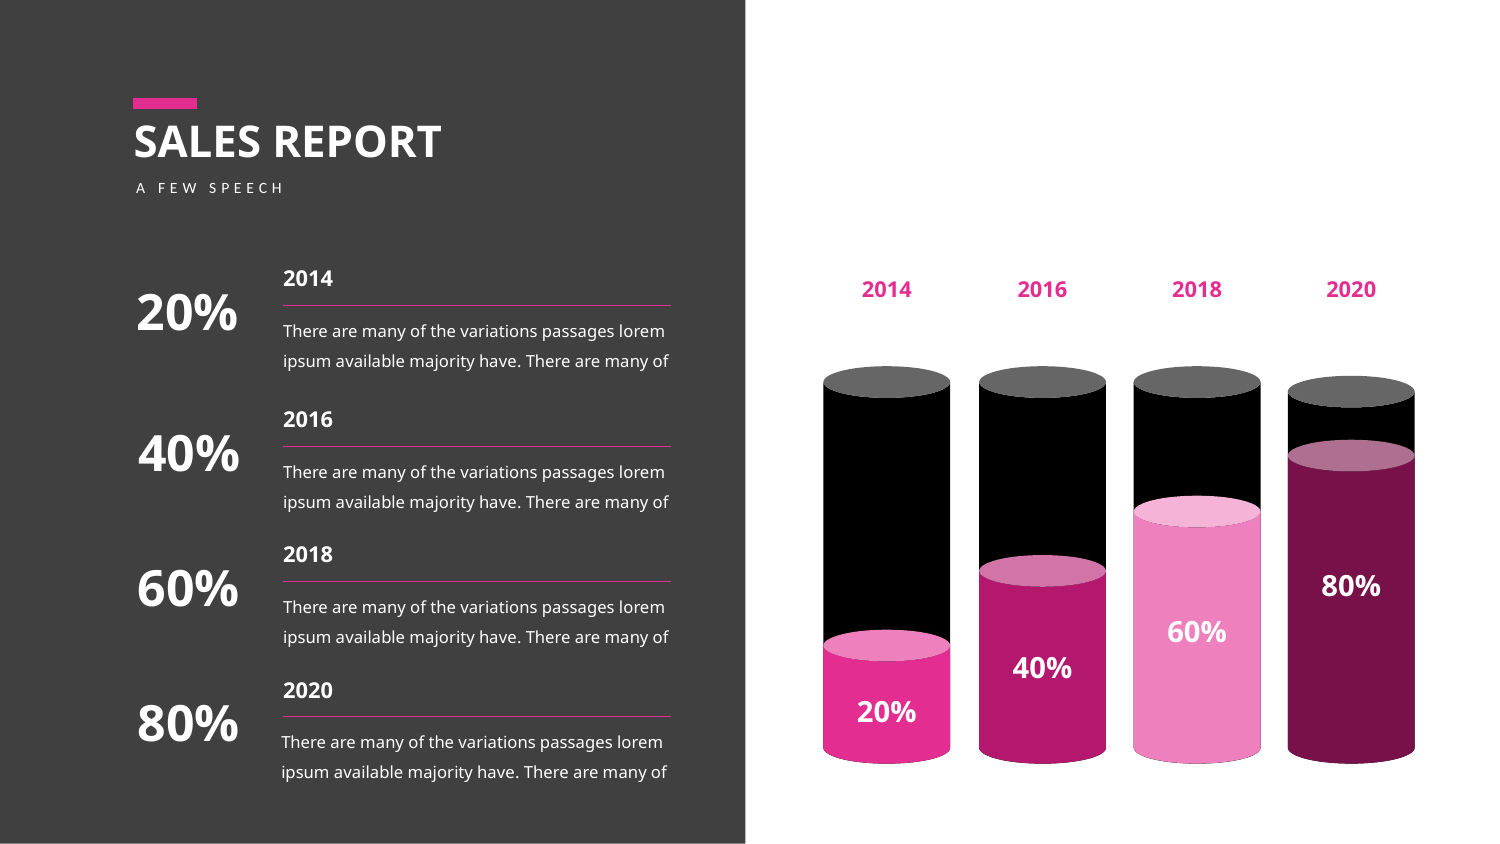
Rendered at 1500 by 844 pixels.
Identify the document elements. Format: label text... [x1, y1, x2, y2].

text_box [1286, 374, 1416, 454]
text_box 2014 [283, 265, 501, 292]
text_box A FEW SPEECH [121, 170, 390, 205]
text_box [978, 554, 1108, 765]
text_box [822, 629, 951, 765]
text_box 20% [136, 280, 239, 341]
text_box 2016 [996, 276, 1088, 303]
text_box 2016 [283, 406, 501, 433]
text_box 80% [1321, 567, 1382, 603]
text_box 40% [138, 421, 241, 482]
text_box 60% [1167, 612, 1228, 648]
text_box 2020 [283, 676, 501, 703]
text_box There are many of the variations passages lorem ipsum available majority have. There are many of [281, 722, 670, 783]
text_box There are many of the variations passages lorem ipsum available majority have. There are many of [283, 310, 672, 371]
text_box There are many of the variations passages lorem ipsum available majority have. There are many of [283, 586, 672, 647]
text_box 2018 [283, 540, 501, 568]
text_box There are many of the variations passages lorem ipsum available majority have. There are many of [283, 451, 672, 512]
text_box [1133, 495, 1262, 765]
text_box [978, 365, 1108, 570]
text_box [1286, 438, 1416, 765]
text_box SALES REPORT [118, 106, 574, 174]
text_box 60% [137, 556, 240, 617]
text_box 20% [856, 693, 917, 729]
text_box [1132, 365, 1262, 750]
text_box 80% [137, 691, 241, 752]
text_box 2018 [1088, 276, 1242, 303]
text_box [0, 0, 746, 844]
text_box 2020 [1242, 276, 1460, 303]
text_box 40% [1012, 649, 1073, 685]
text_box 2014 [778, 276, 996, 303]
text_box [822, 365, 952, 749]
